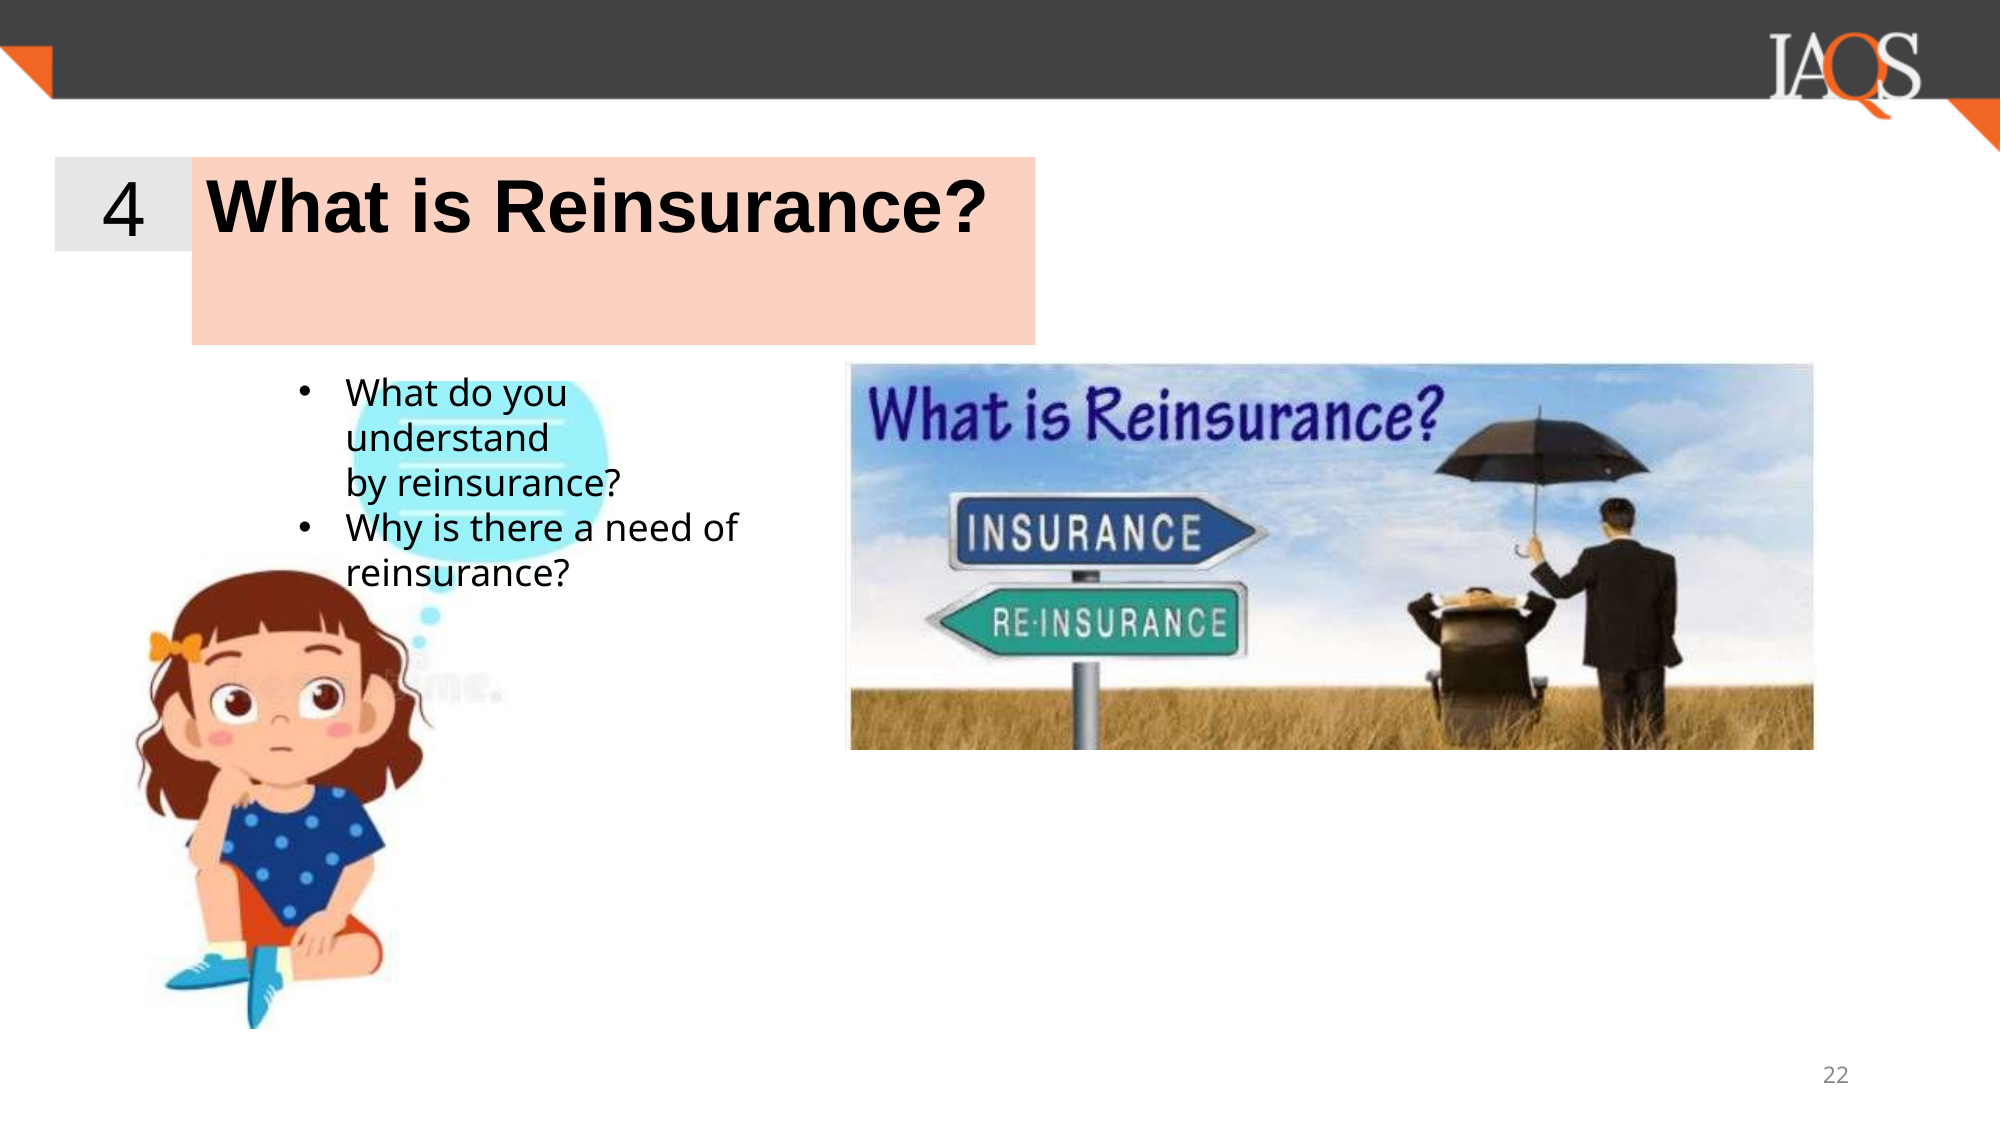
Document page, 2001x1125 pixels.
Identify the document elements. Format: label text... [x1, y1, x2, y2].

picture [0, 0, 2000, 152]
picture [844, 361, 1817, 750]
slide_number ‹#› [1820, 1057, 1857, 1125]
text_box 4 [54, 156, 192, 252]
title What is Reinsurance? [191, 157, 1036, 346]
picture [122, 381, 614, 1029]
text_box What do you understand by reinsurance? Why is there a need of reinsurance? [296, 366, 760, 594]
